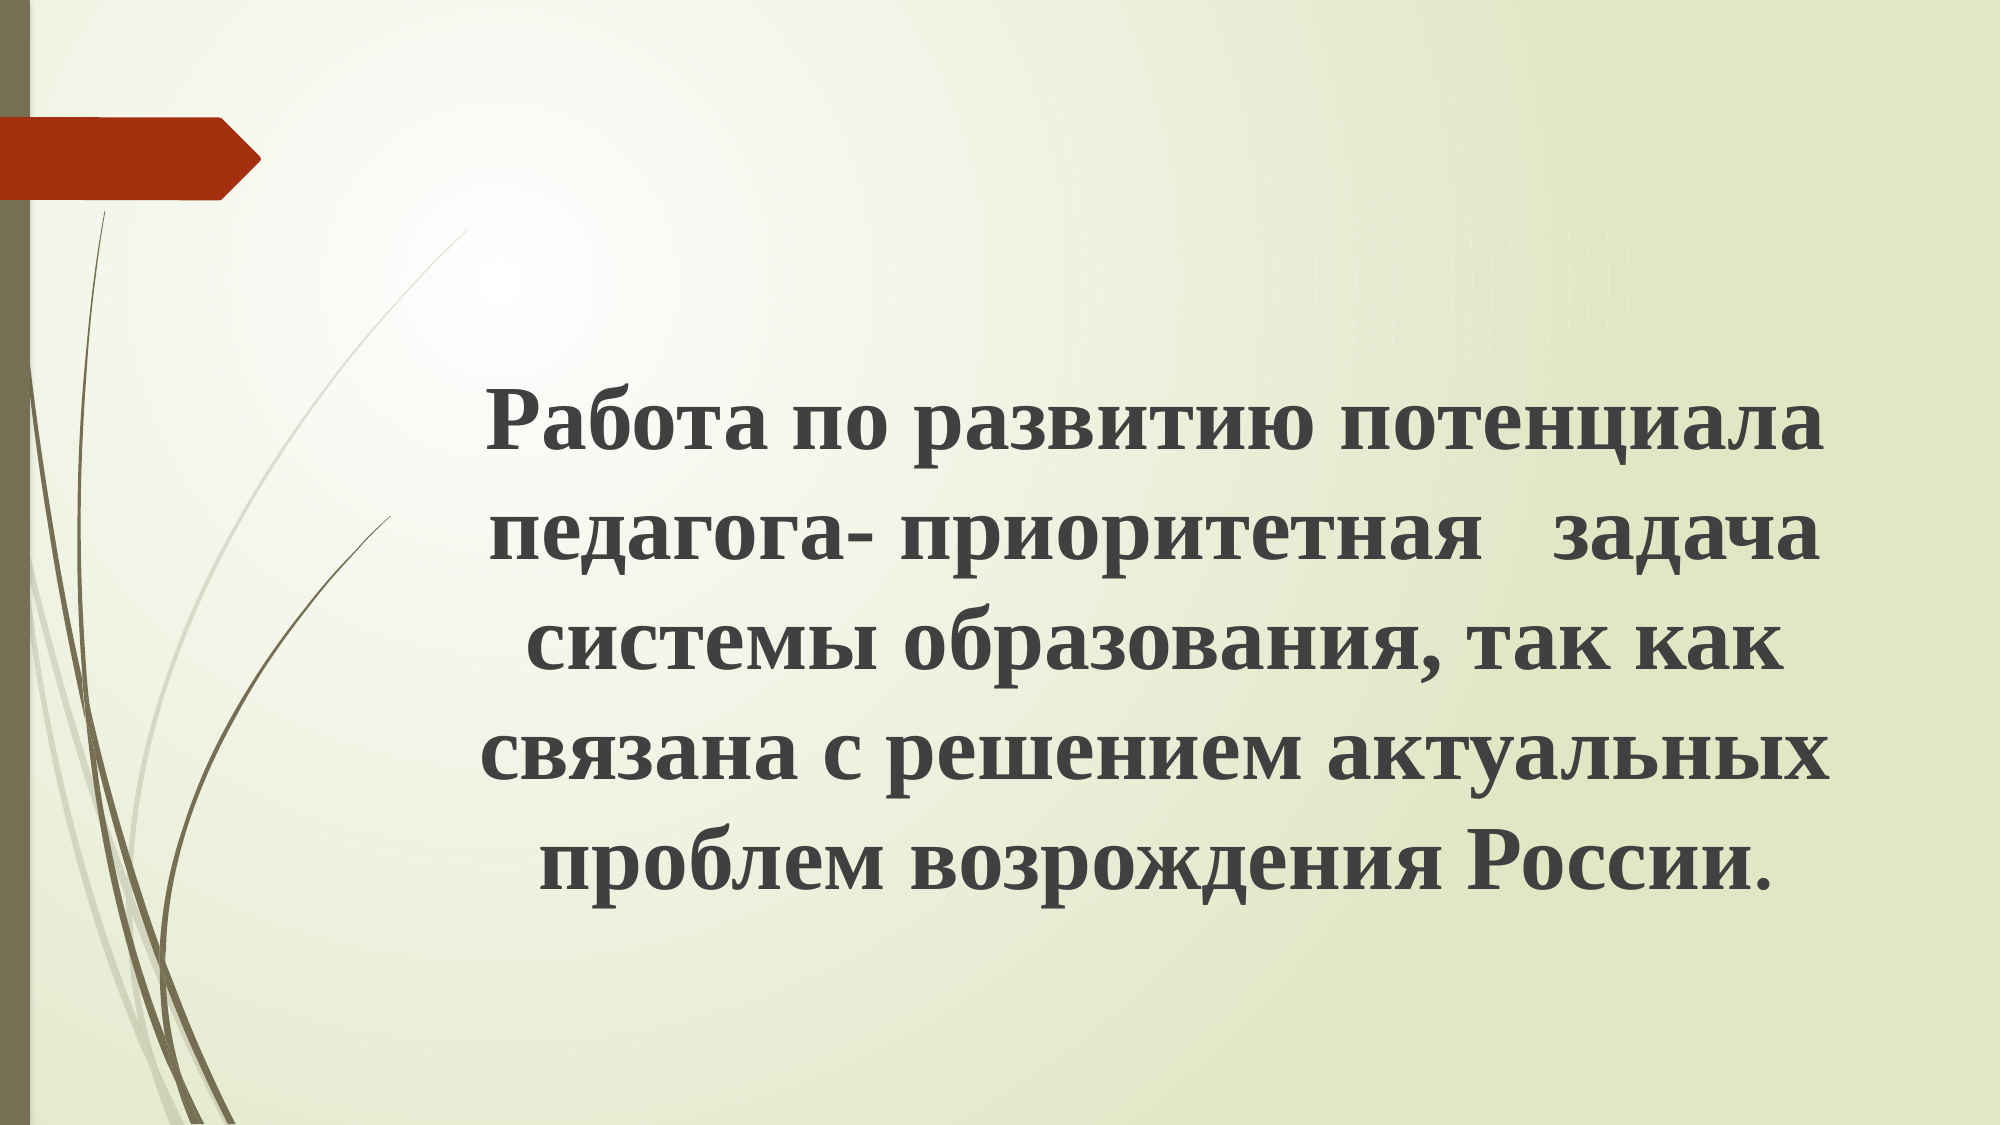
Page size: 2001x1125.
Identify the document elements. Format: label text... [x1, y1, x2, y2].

list Работа по развитию потенциала педагога- приоритетная задача системы образования, так как связана с решением актуальных проблем возрождения России. [424, 350, 1888, 970]
